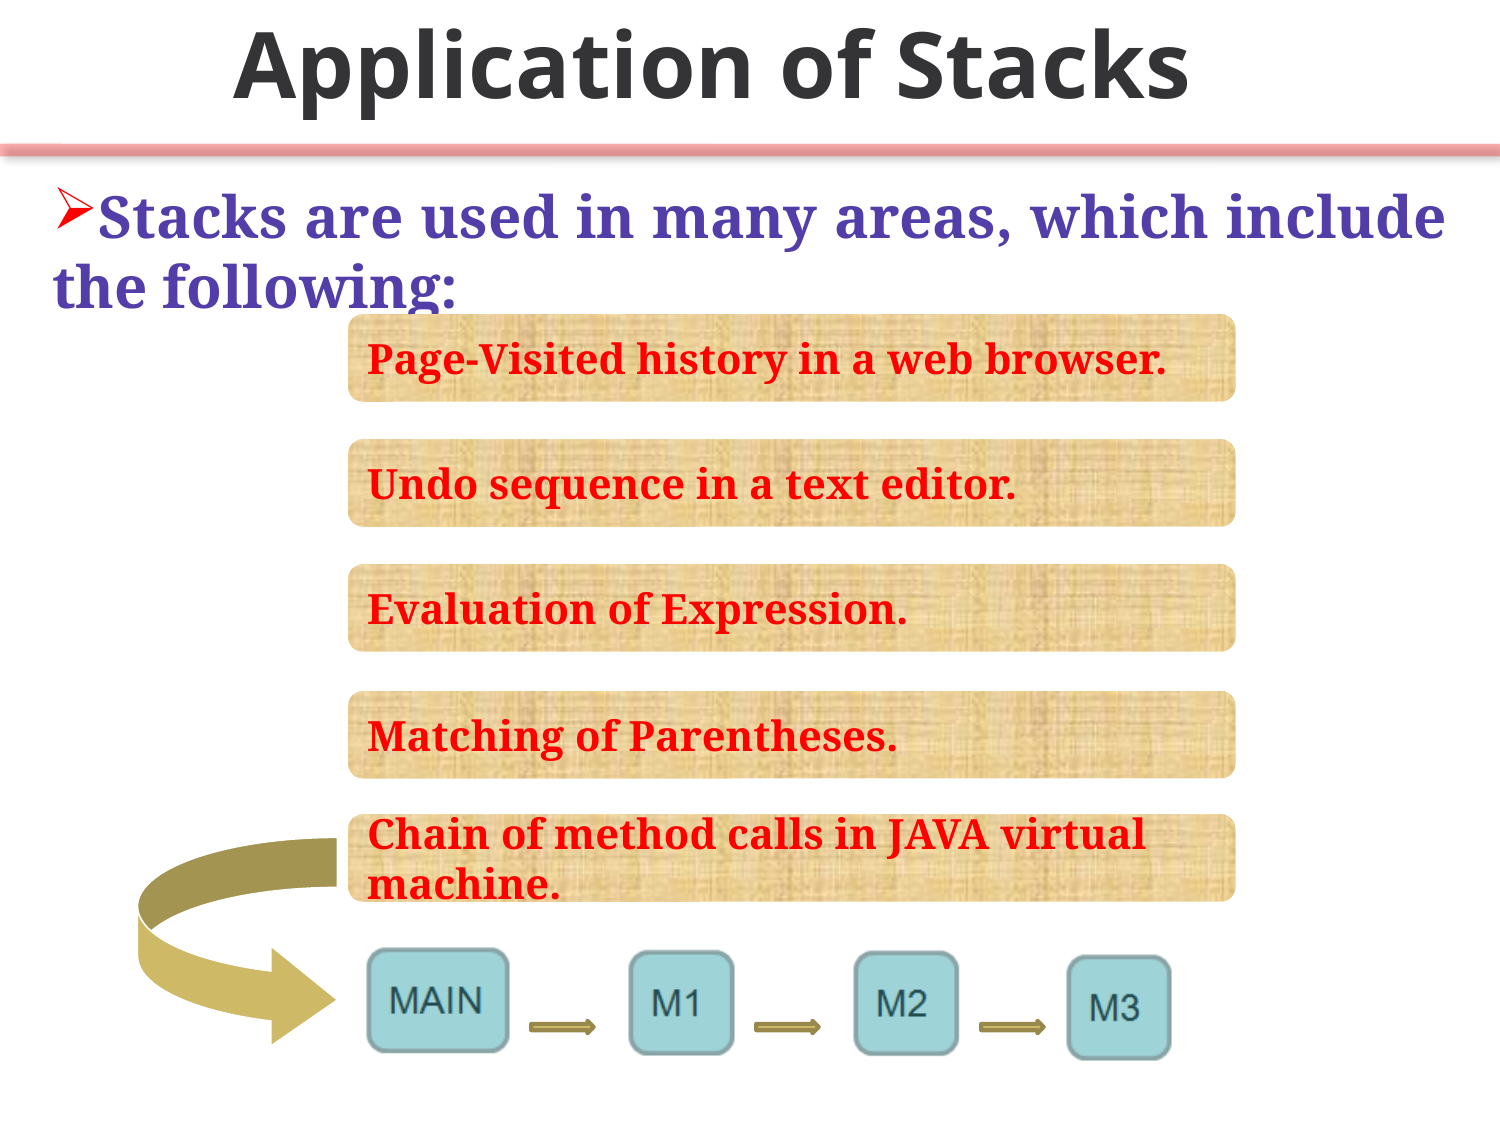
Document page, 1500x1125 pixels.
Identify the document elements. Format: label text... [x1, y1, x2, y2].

text_box Page-Visited history in a web browser. [346, 312, 1238, 404]
picture [624, 947, 738, 1060]
text_box Chain of method calls in JAVA virtual machine. [346, 812, 1238, 904]
text_box [137, 837, 338, 1046]
text_box [781, 1018, 821, 1036]
text_box Undo sequence in a text editor. [346, 437, 1238, 529]
picture [849, 946, 965, 1064]
text_box Application of Stacks [50, 0, 1375, 138]
text_box Stacks are used in many areas, which include the following: [37, 173, 1463, 336]
picture [1062, 950, 1176, 1064]
picture [362, 946, 513, 1055]
text_box Evaluation of Expression. [346, 562, 1238, 654]
text_box [1007, 1018, 1046, 1036]
text_box Matching of Parentheses. [346, 688, 1238, 781]
text_box [555, 1018, 596, 1036]
